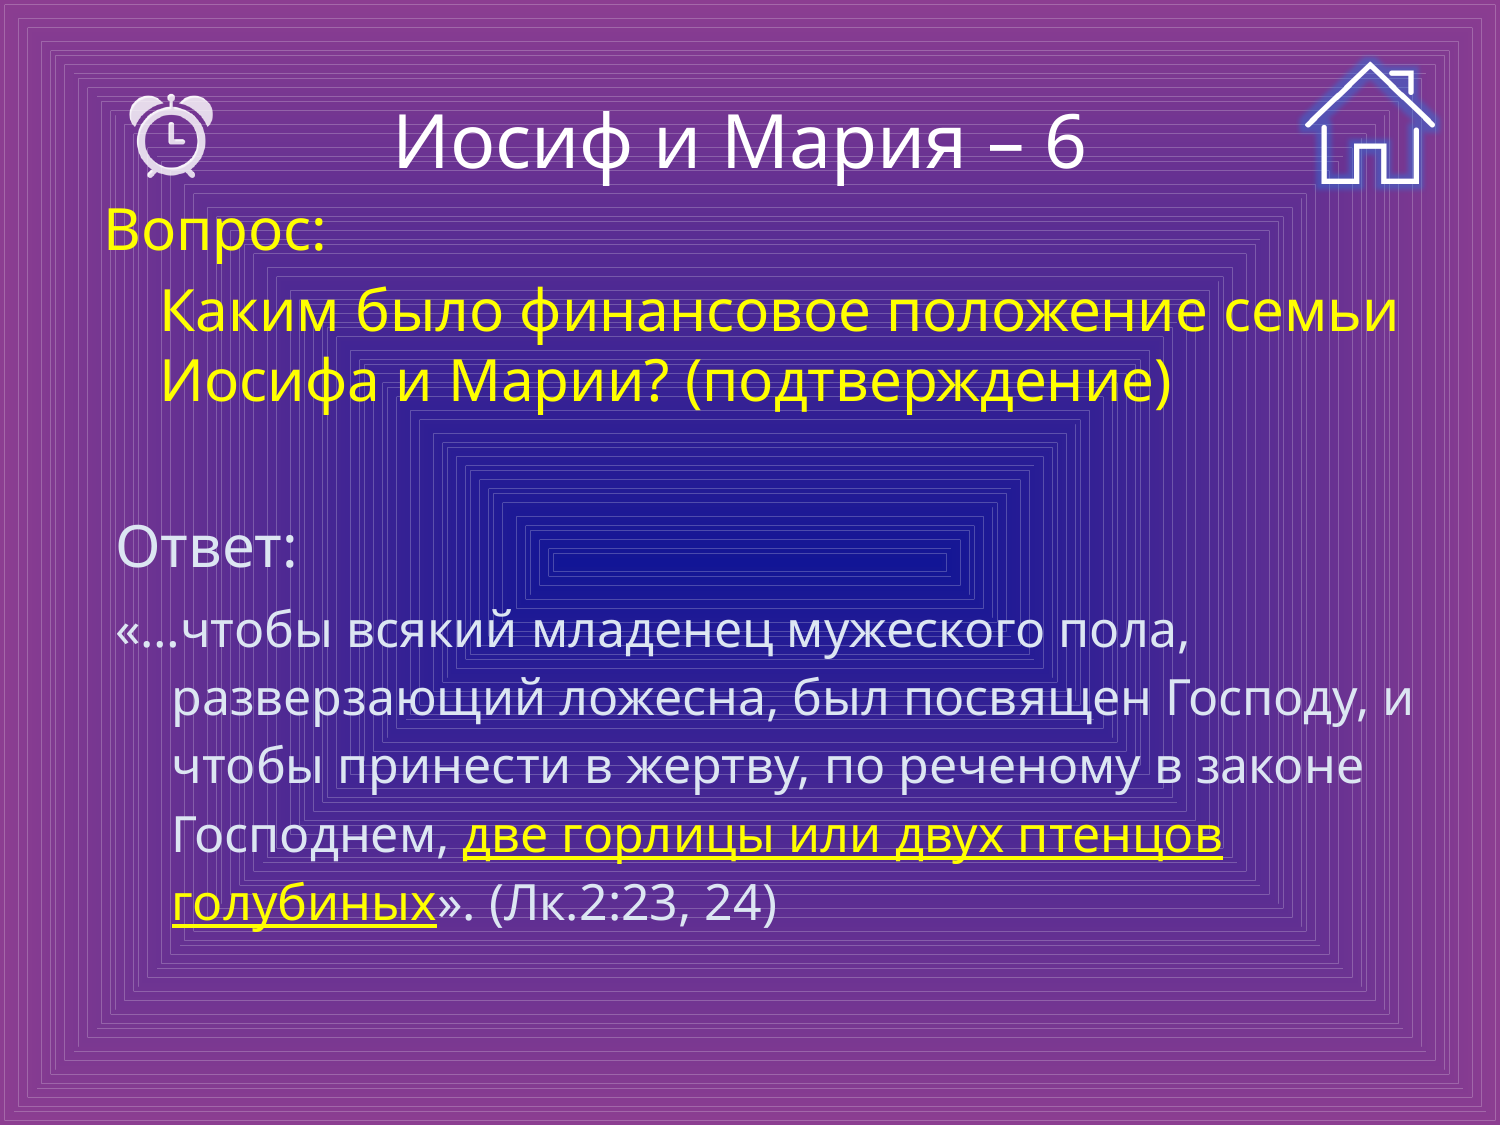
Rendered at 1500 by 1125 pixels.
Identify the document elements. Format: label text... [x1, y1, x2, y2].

picture [1304, 54, 1435, 184]
picture [123, 89, 219, 185]
list Ответ: «…чтобы всякий младенец мужеского пола, разверзающий ложесна, был посвящен Господу, и чтобы принести в жертву, по реченому в законе Господнем, две горлицы или двух птенцов голубиных». (Лк.2:23, 24) [100, 491, 1437, 1000]
list Вопрос: Каким было финансовое положение семьи Иосифа и Марии? (подтверждение) [88, 184, 1437, 433]
title Иосиф и Мария – 6 [75, 45, 1425, 233]
